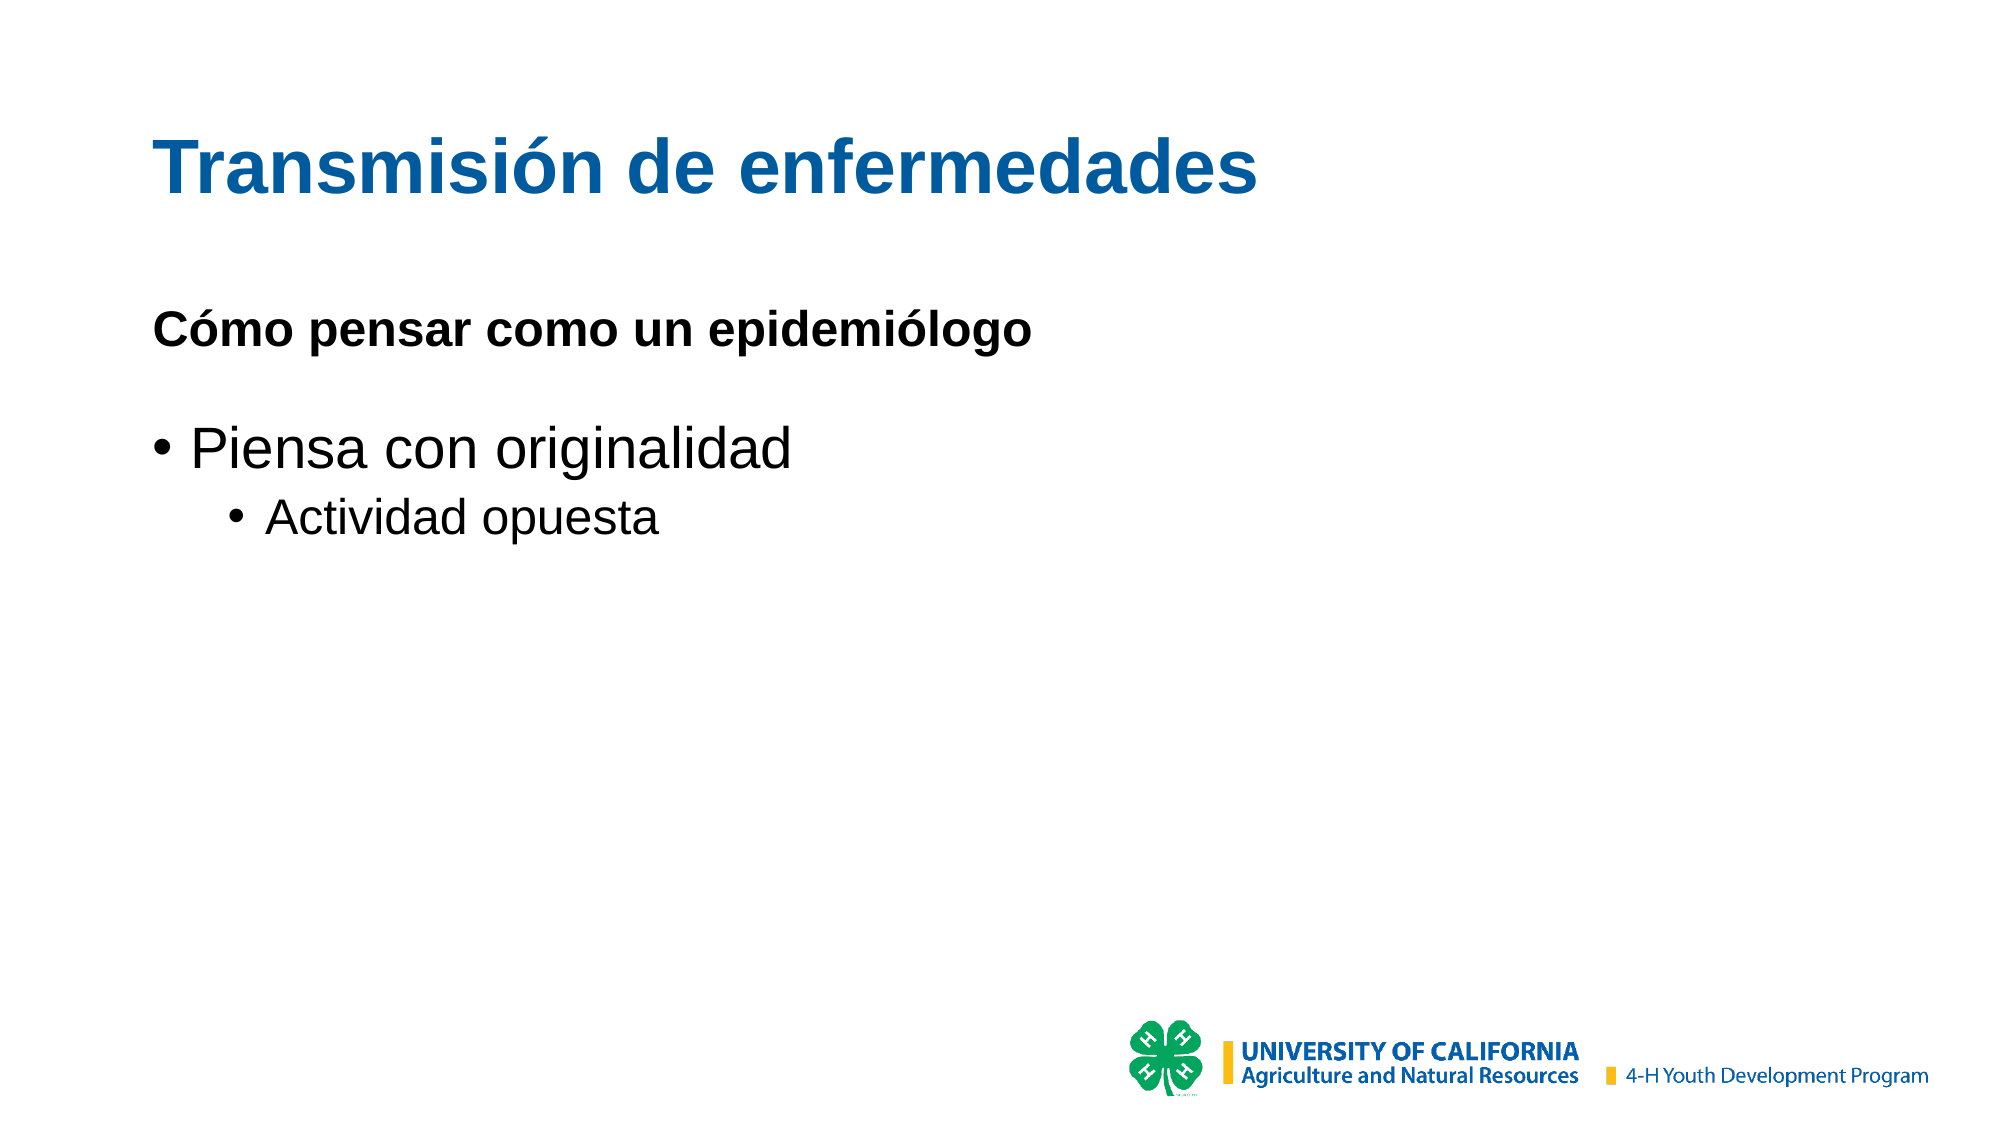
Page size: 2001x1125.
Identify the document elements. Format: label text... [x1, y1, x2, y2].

picture [1125, 1014, 1935, 1100]
title Transmisión de enfermedades [137, 59, 1863, 275]
list Cómo pensar como un epidemiólogo [137, 275, 1863, 366]
list Piensa con originalidad Actividad opuesta [137, 410, 1863, 1016]
